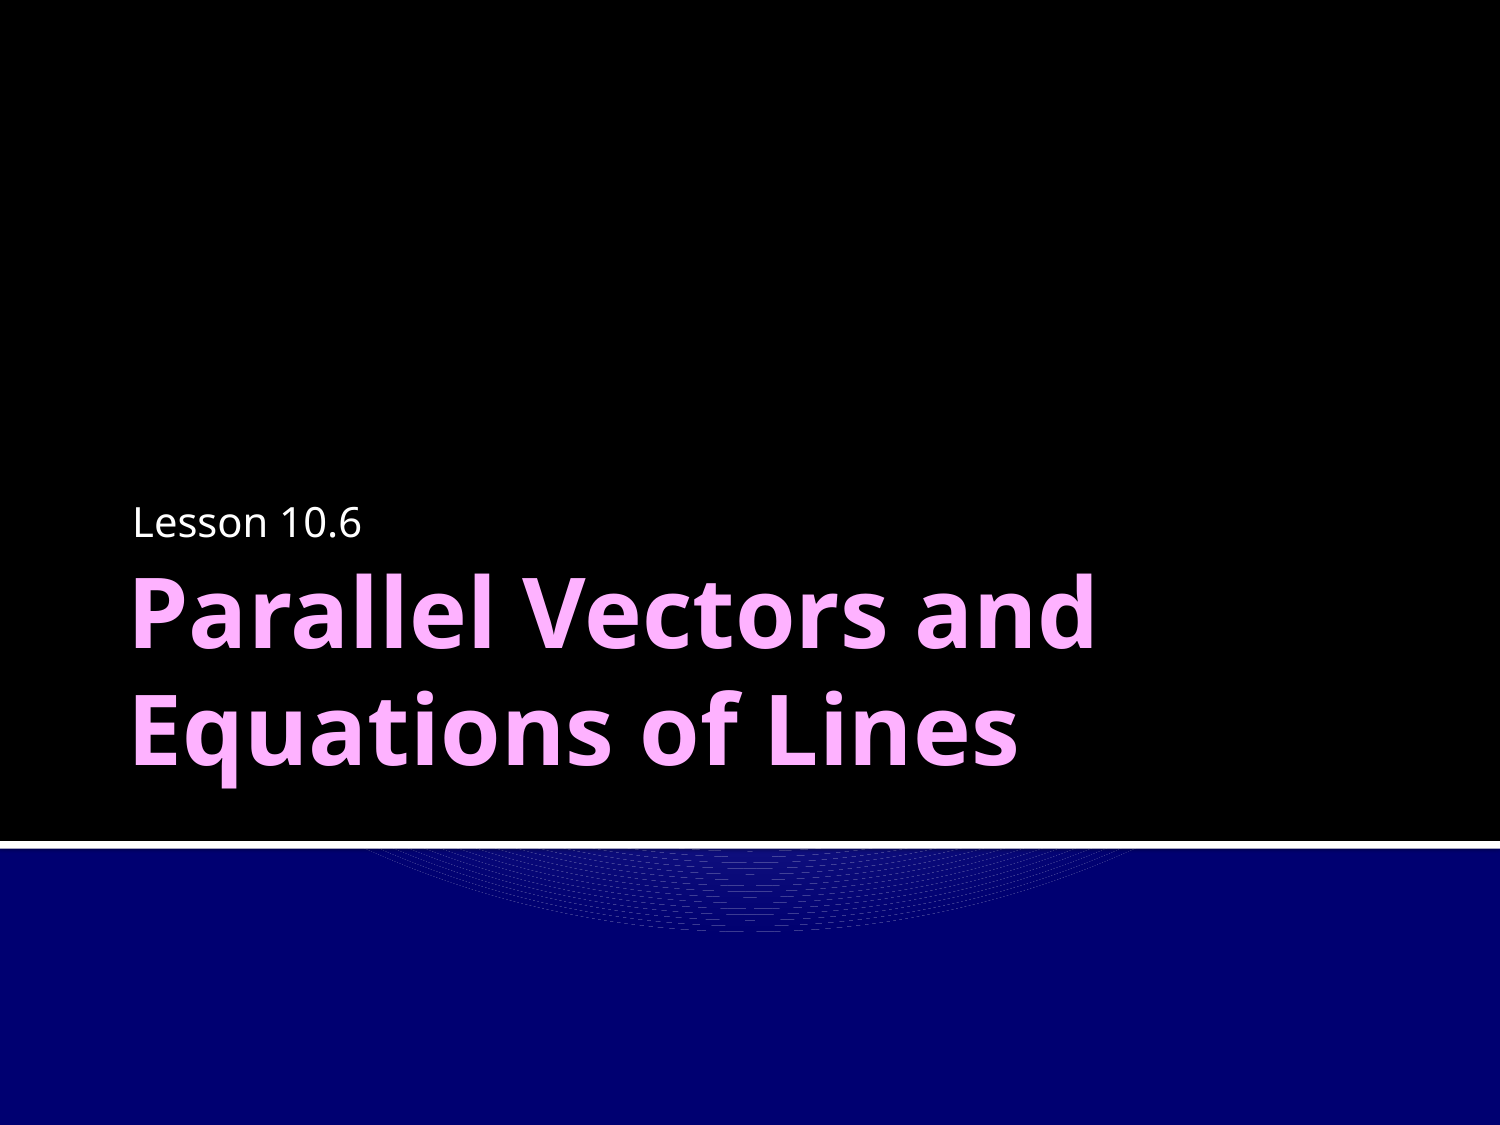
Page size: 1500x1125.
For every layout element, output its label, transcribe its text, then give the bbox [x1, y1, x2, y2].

title Parallel Vectors and Equations of Lines [112, 550, 1438, 825]
subtitle Lesson 10.6 [112, 299, 1438, 546]
